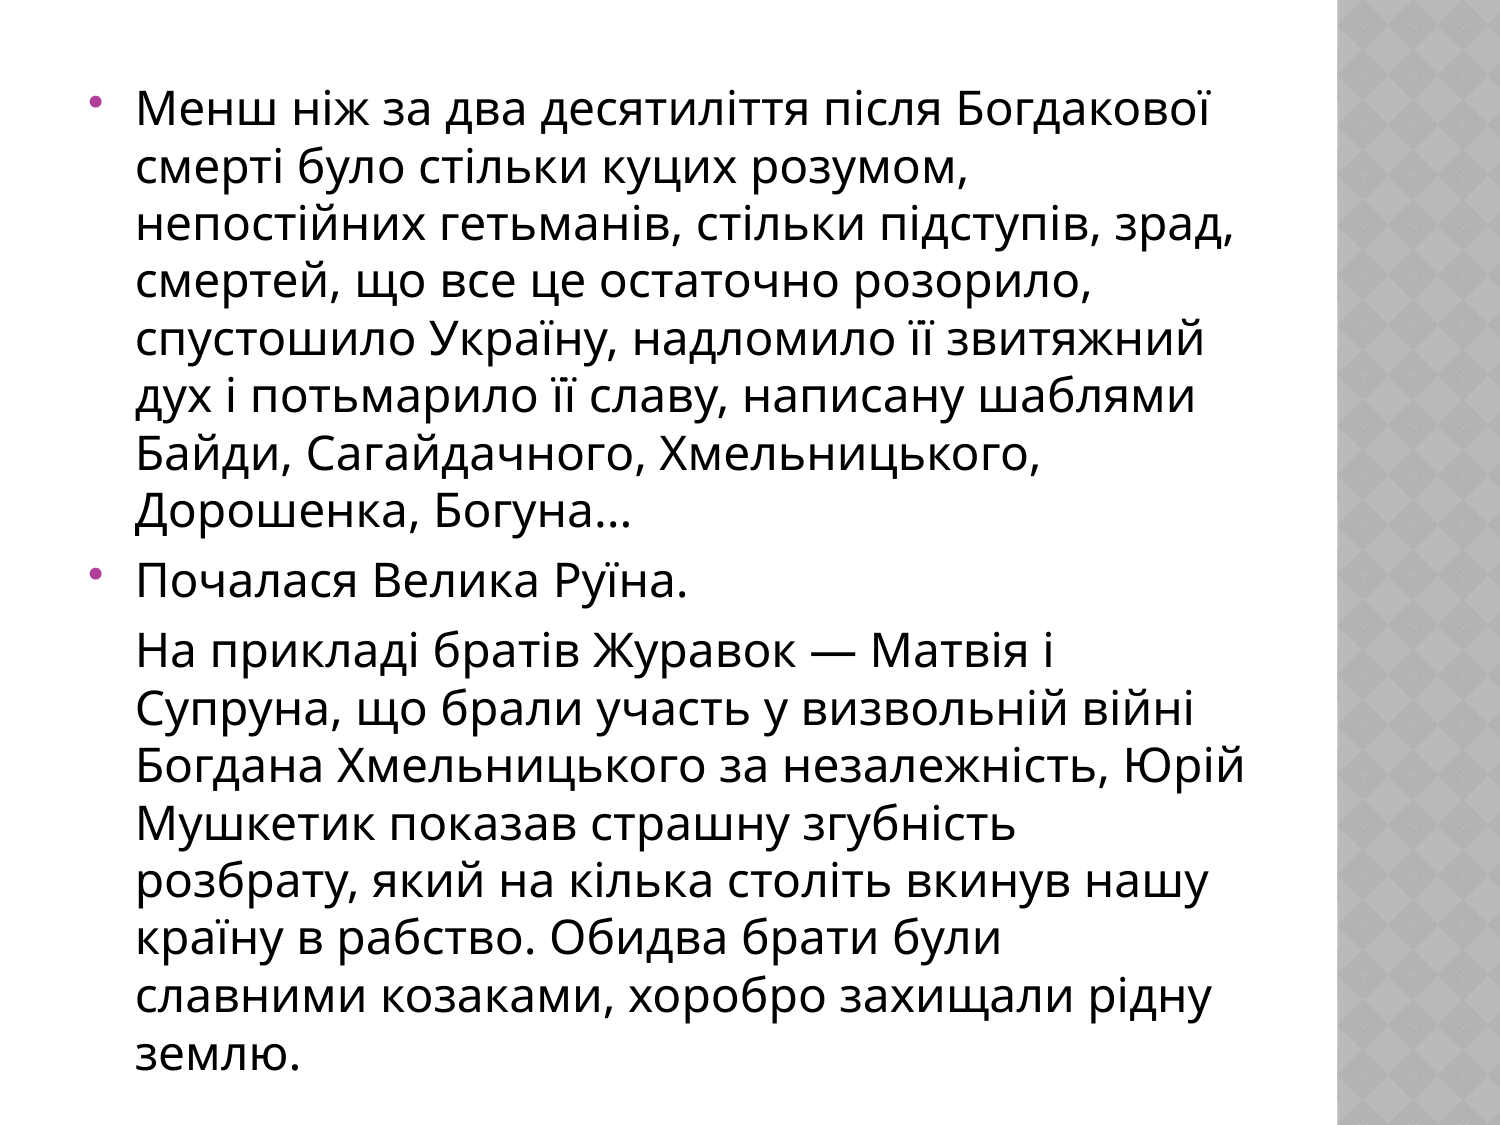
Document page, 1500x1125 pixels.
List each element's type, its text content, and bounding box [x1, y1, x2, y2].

list Менш ніж за два десятиліття після Богдакової смерті було стільки куцих розумом, непостійних гетьманів, стільки підступів, зрад, смертей, що все це остаточно розорило, спустошило Україну, надломило її звитяжний дух і потьмарило її славу, написану шаблями Байди, Сагайдачного, Хмельницького, Дорошенка, Богуна... Почалася Велика Руїна. На прикладі братів Журавок — Матвія і Супруна, що брали участь у визвольній війні Богдана Хмельницького за незалежність, Юрій Мушкетик показав страшну згубність розбрату, який на кілька століть вкинув нашу країну в рабство. Обидва брати були славними козаками, хоробро захищали рідну землю. [75, 70, 1263, 1059]
